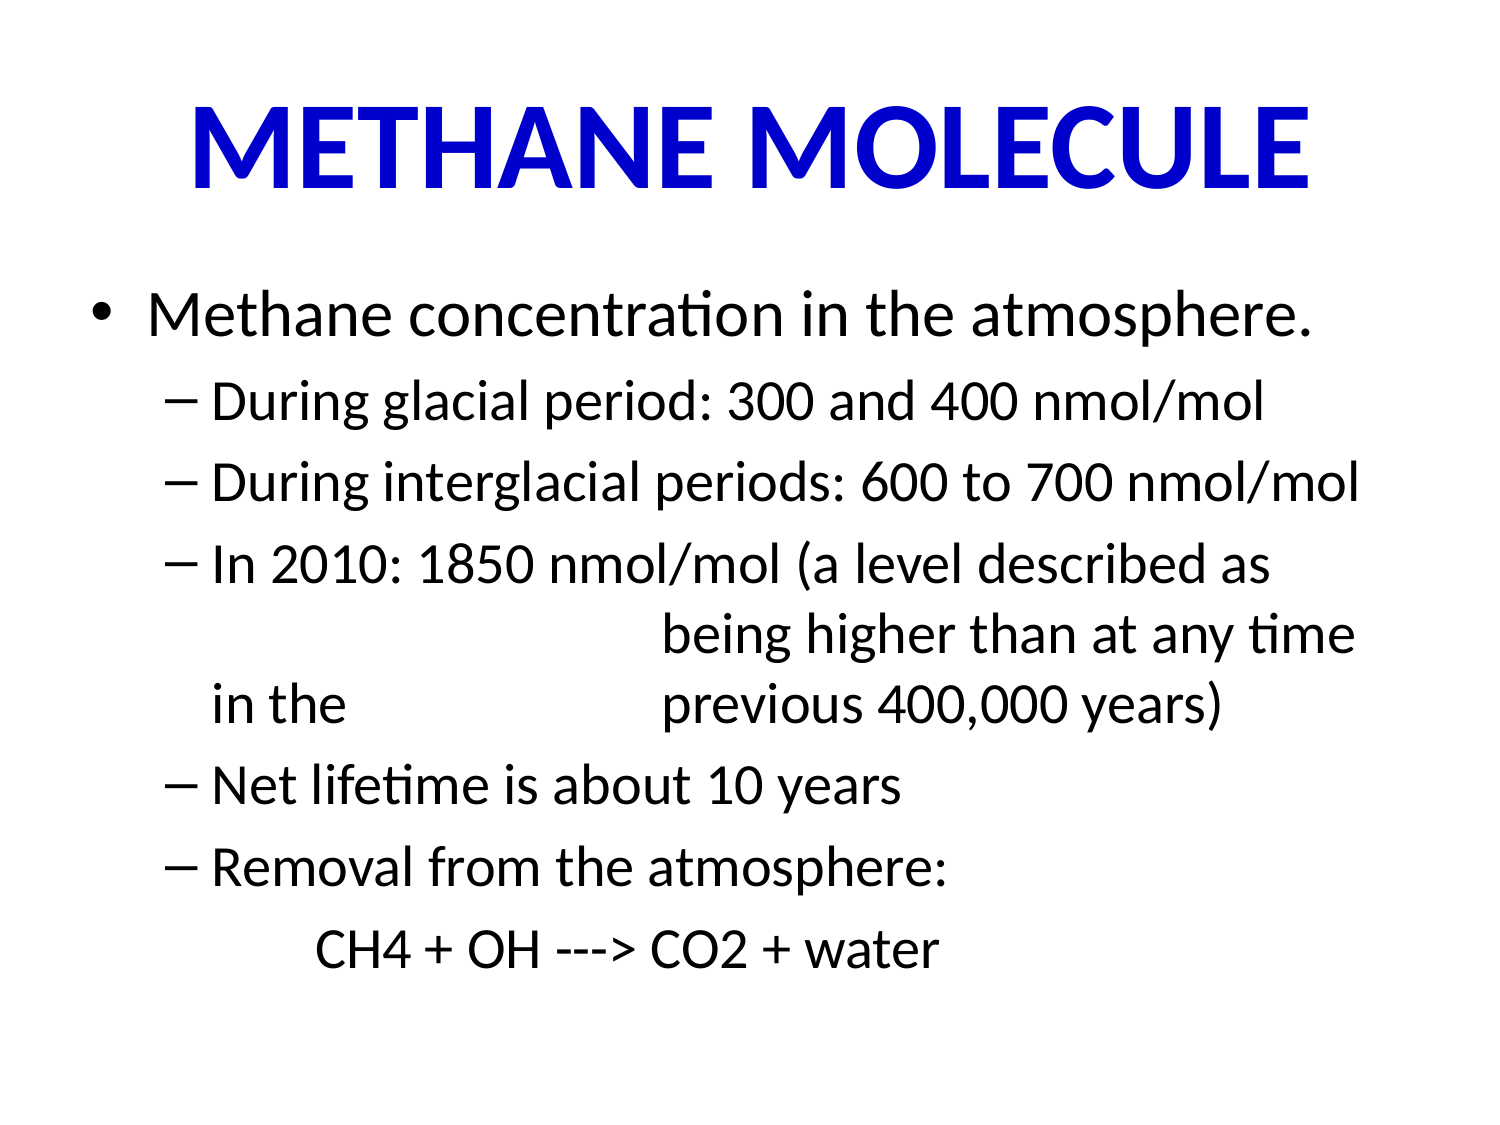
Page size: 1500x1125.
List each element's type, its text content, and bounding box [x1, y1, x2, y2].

title METHANE MOLECULE [75, 45, 1425, 233]
list Methane concentration in the atmosphere. During glacial period: 300 and 400 nmol/mol During interglacial periods: 600 to 700 nmol/mol In 2010: 1850 nmol/mol (a level described as being higher than at any time in the previous 400,000 years) Net lifetime is about 10 years Removal from the atmosphere: CH4 + OH ---> CO2 + water [75, 262, 1425, 1005]
